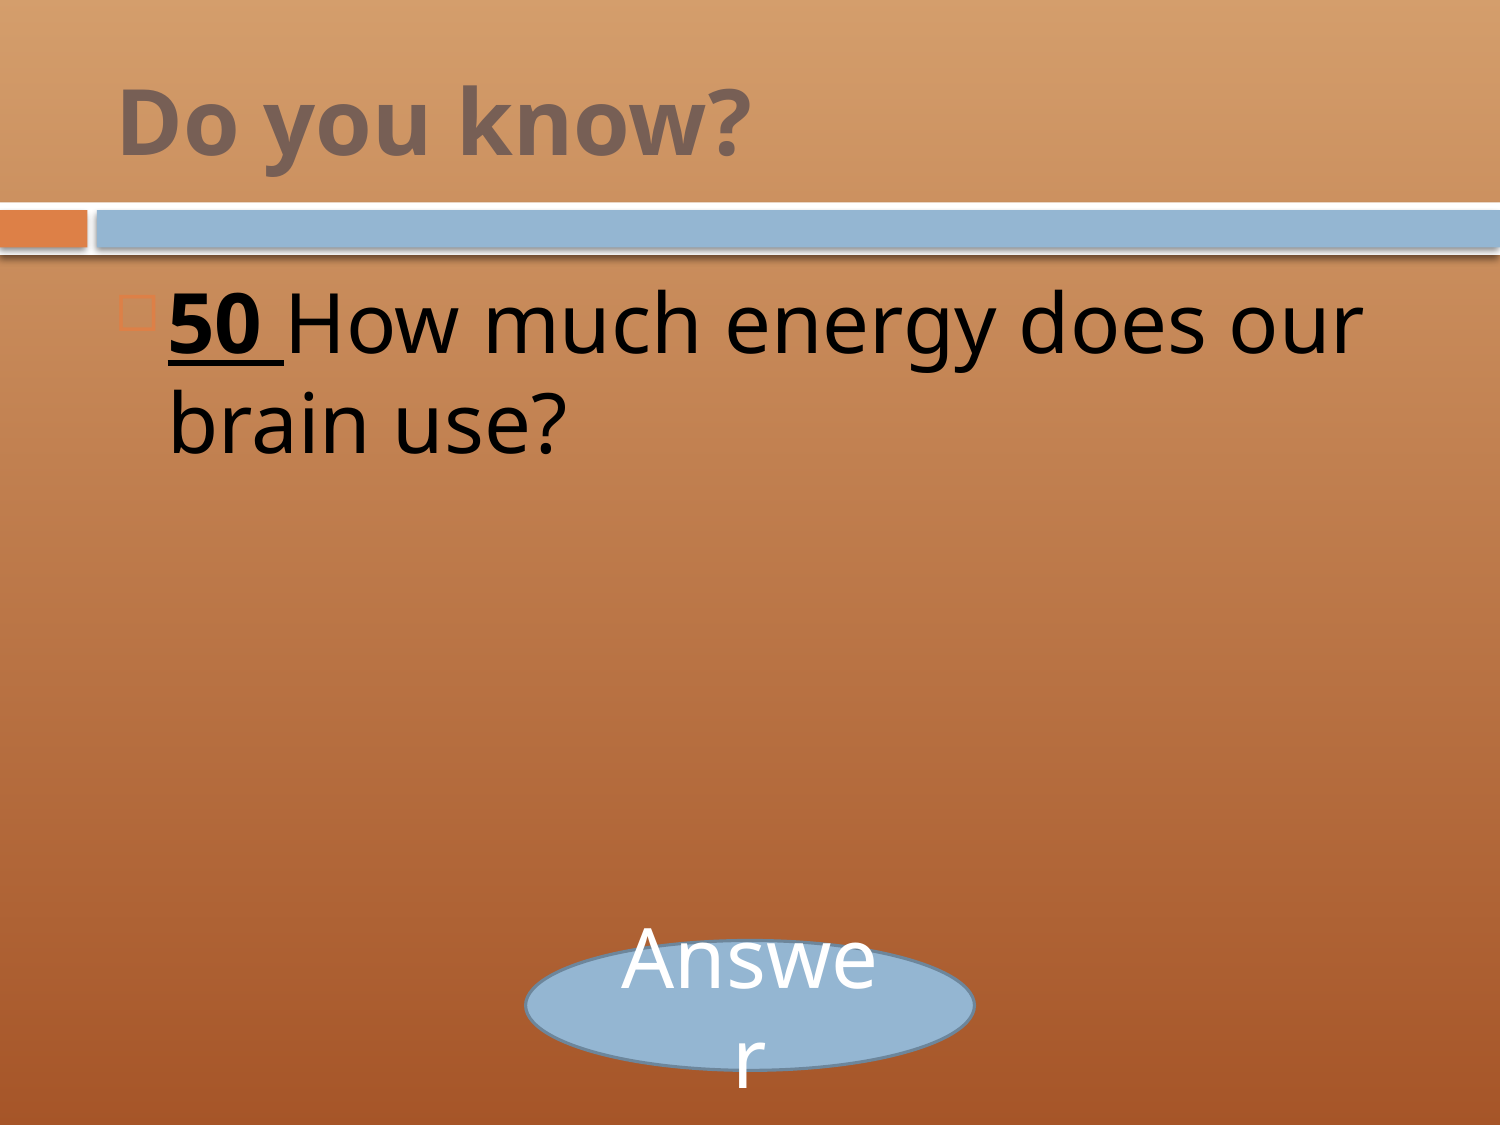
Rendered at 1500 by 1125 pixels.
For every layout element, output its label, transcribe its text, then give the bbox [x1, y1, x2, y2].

list 50 How much energy does our brain use? [100, 262, 1438, 1000]
title Do you know? [100, 37, 1438, 200]
text_box Answer [524, 938, 977, 1072]
